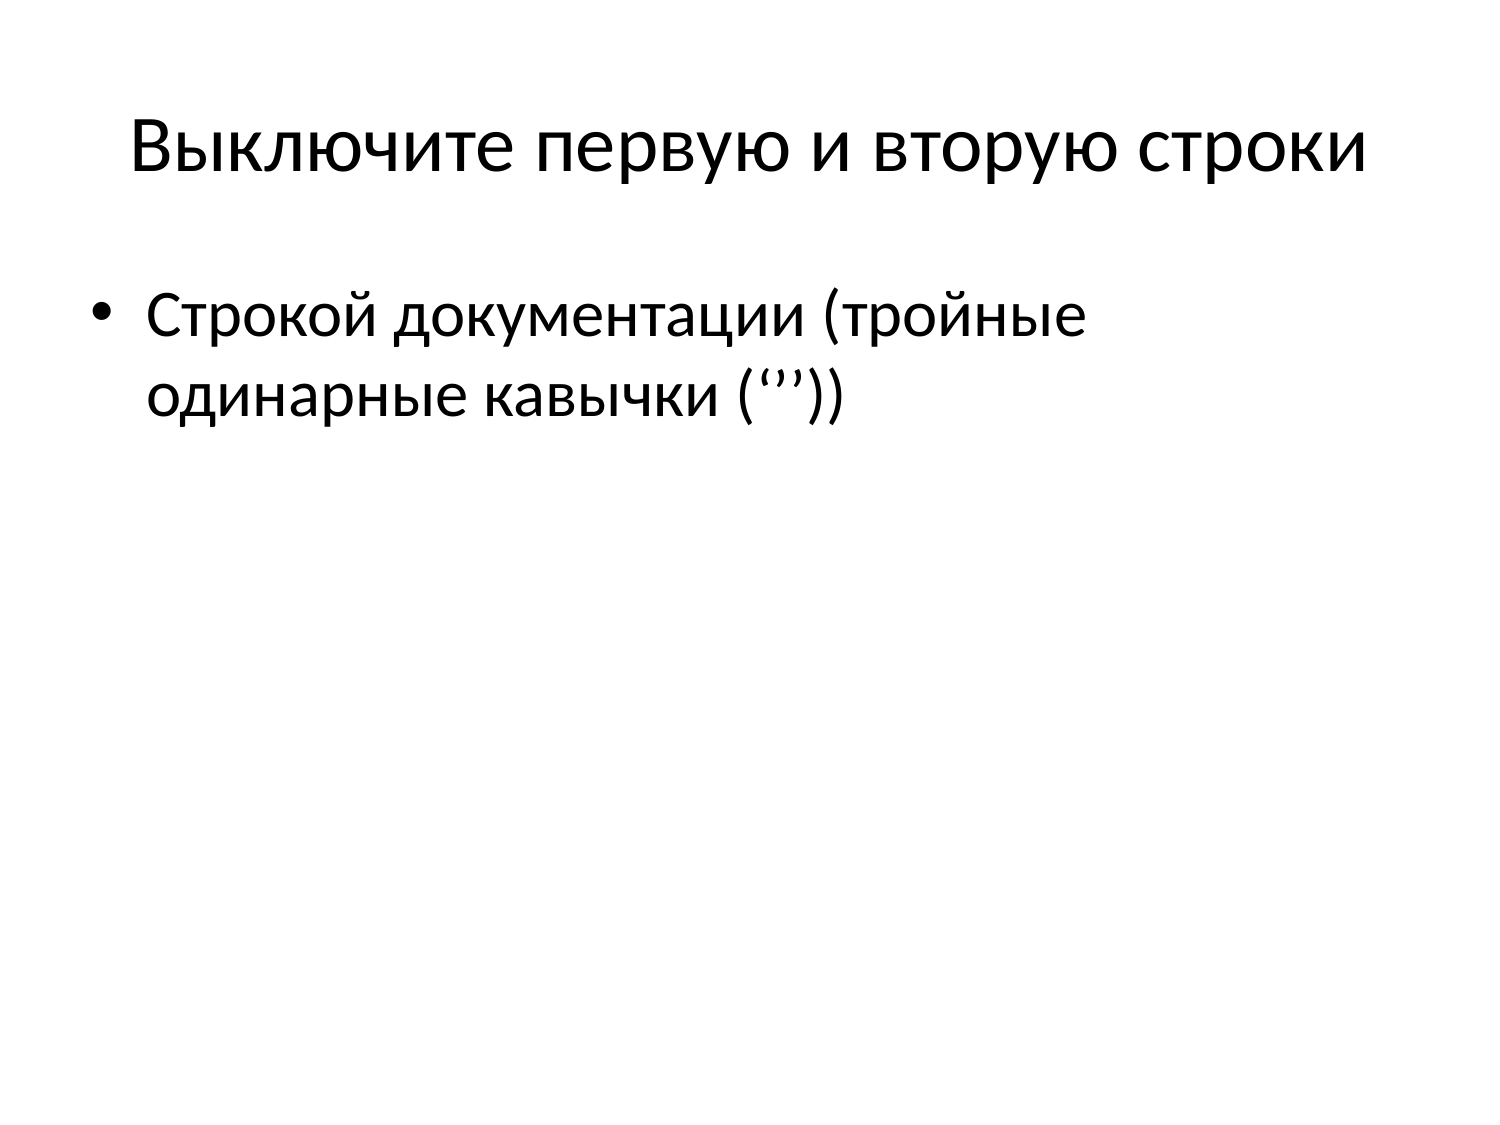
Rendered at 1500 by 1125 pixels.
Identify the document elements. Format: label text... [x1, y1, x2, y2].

title Выключите первую и вторую строки [75, 45, 1425, 233]
list Строкой документации (тройные одинарные кавычки (‘’’)) [75, 262, 1425, 1005]
